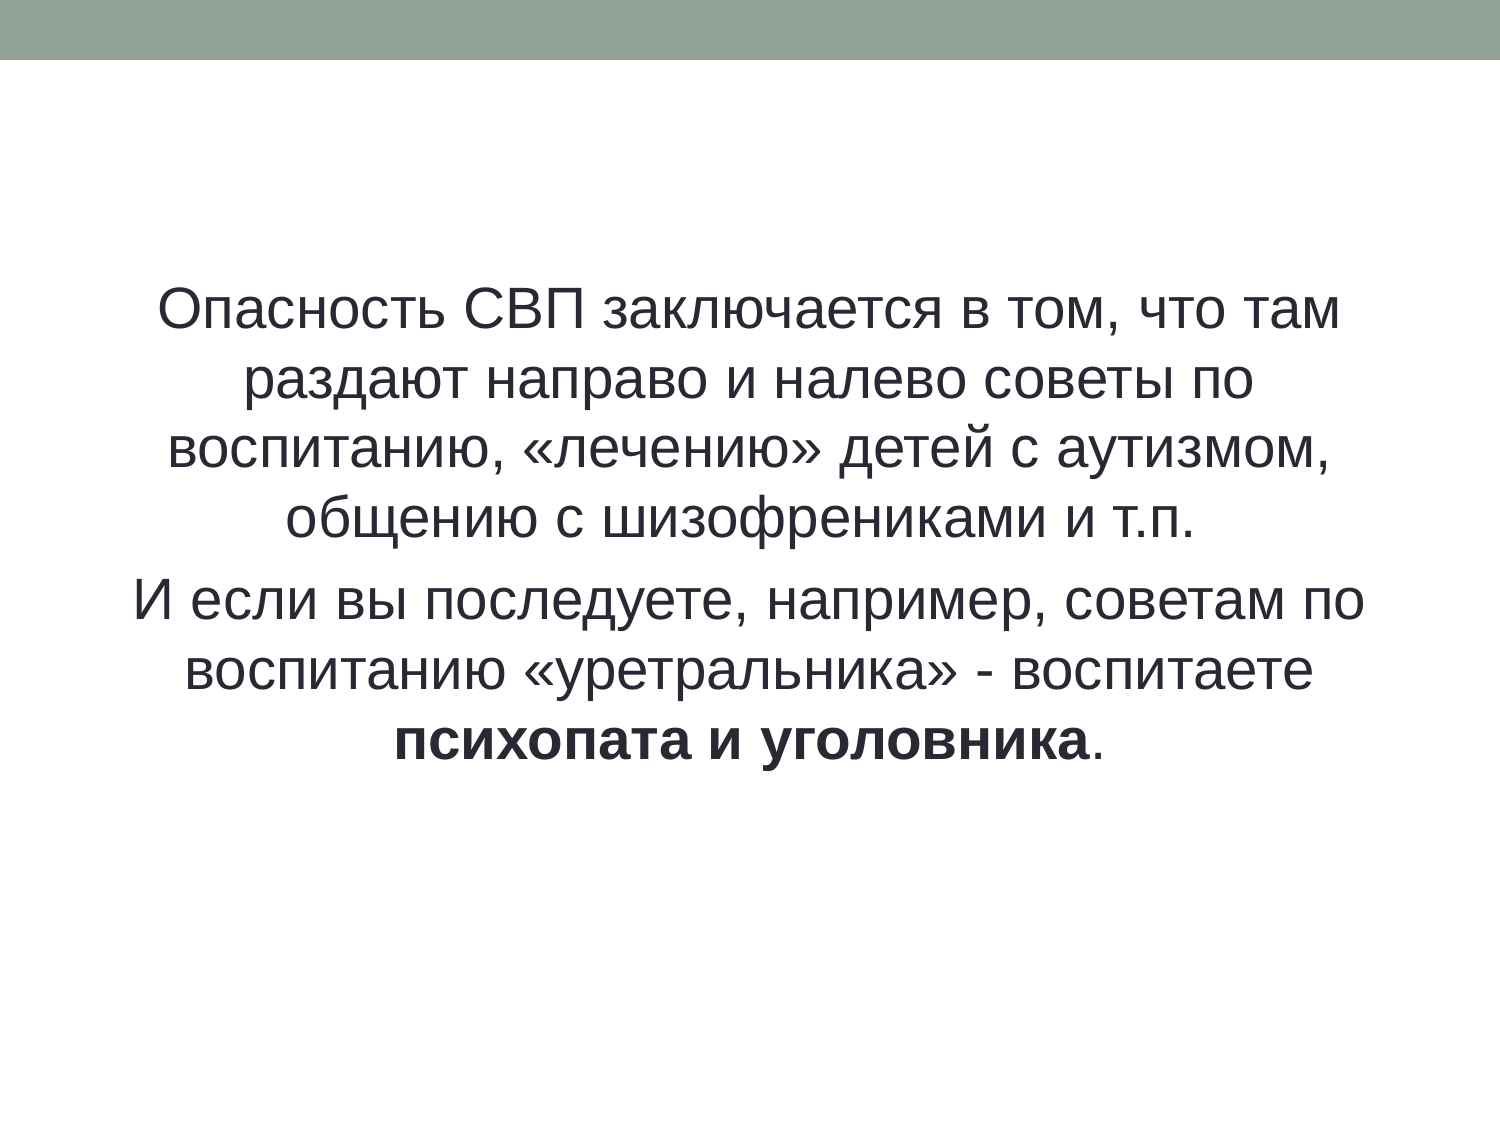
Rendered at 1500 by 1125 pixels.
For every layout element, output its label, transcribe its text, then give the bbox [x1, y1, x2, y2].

list Опасность СВП заключается в том, что там раздают направо и налево советы по воспитанию, «лечению» детей с аутизмом, общению с шизофрениками и т.п. И если вы последуете, например, советам по воспитанию «уретральника» - воспитаете психопата и уголовника. [75, 262, 1425, 1063]
